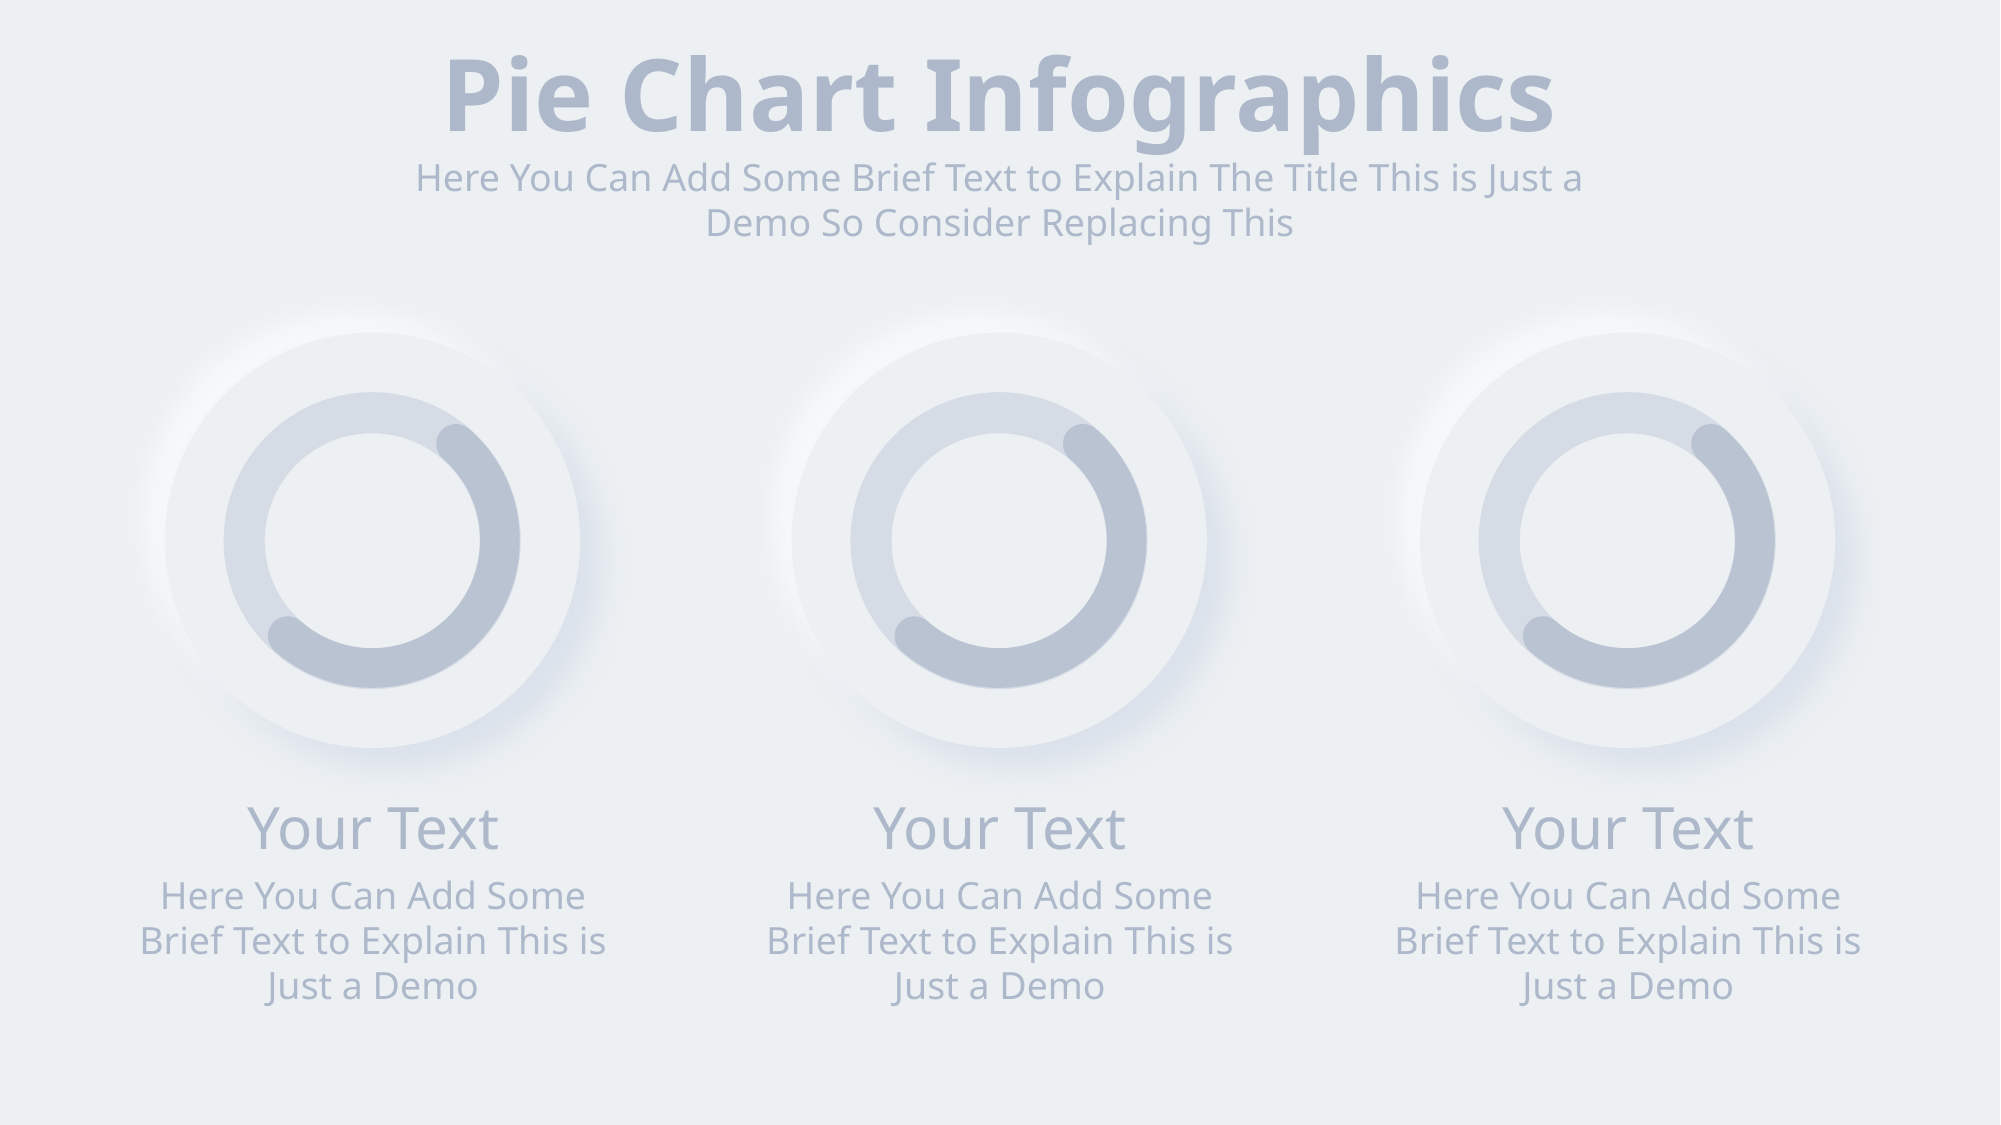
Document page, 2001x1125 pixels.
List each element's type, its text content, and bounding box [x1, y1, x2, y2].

text_box Here You Can Add Some Brief Text to Explain The Title This is Just a Demo So Consider Replacing This [345, 147, 1655, 252]
text_box Pie Chart Infographics [290, 23, 1710, 159]
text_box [850, 392, 1148, 690]
text_box Here You Can Add Some Brief Text to Explain This is Just a Demo [106, 864, 640, 1015]
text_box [791, 332, 1207, 748]
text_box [1478, 392, 1776, 690]
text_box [223, 392, 521, 690]
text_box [1419, 332, 1835, 748]
text_box Here You Can Add Some Brief Text to Explain This is Just a Demo [733, 864, 1267, 1015]
text_box Your Text [1302, 784, 1955, 870]
text_box Your Text [700, 784, 1302, 870]
text_box Here You Can Add Some Brief Text to Explain This is Just a Demo [1361, 864, 1895, 1015]
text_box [164, 332, 580, 748]
text_box Your Text [47, 784, 700, 870]
